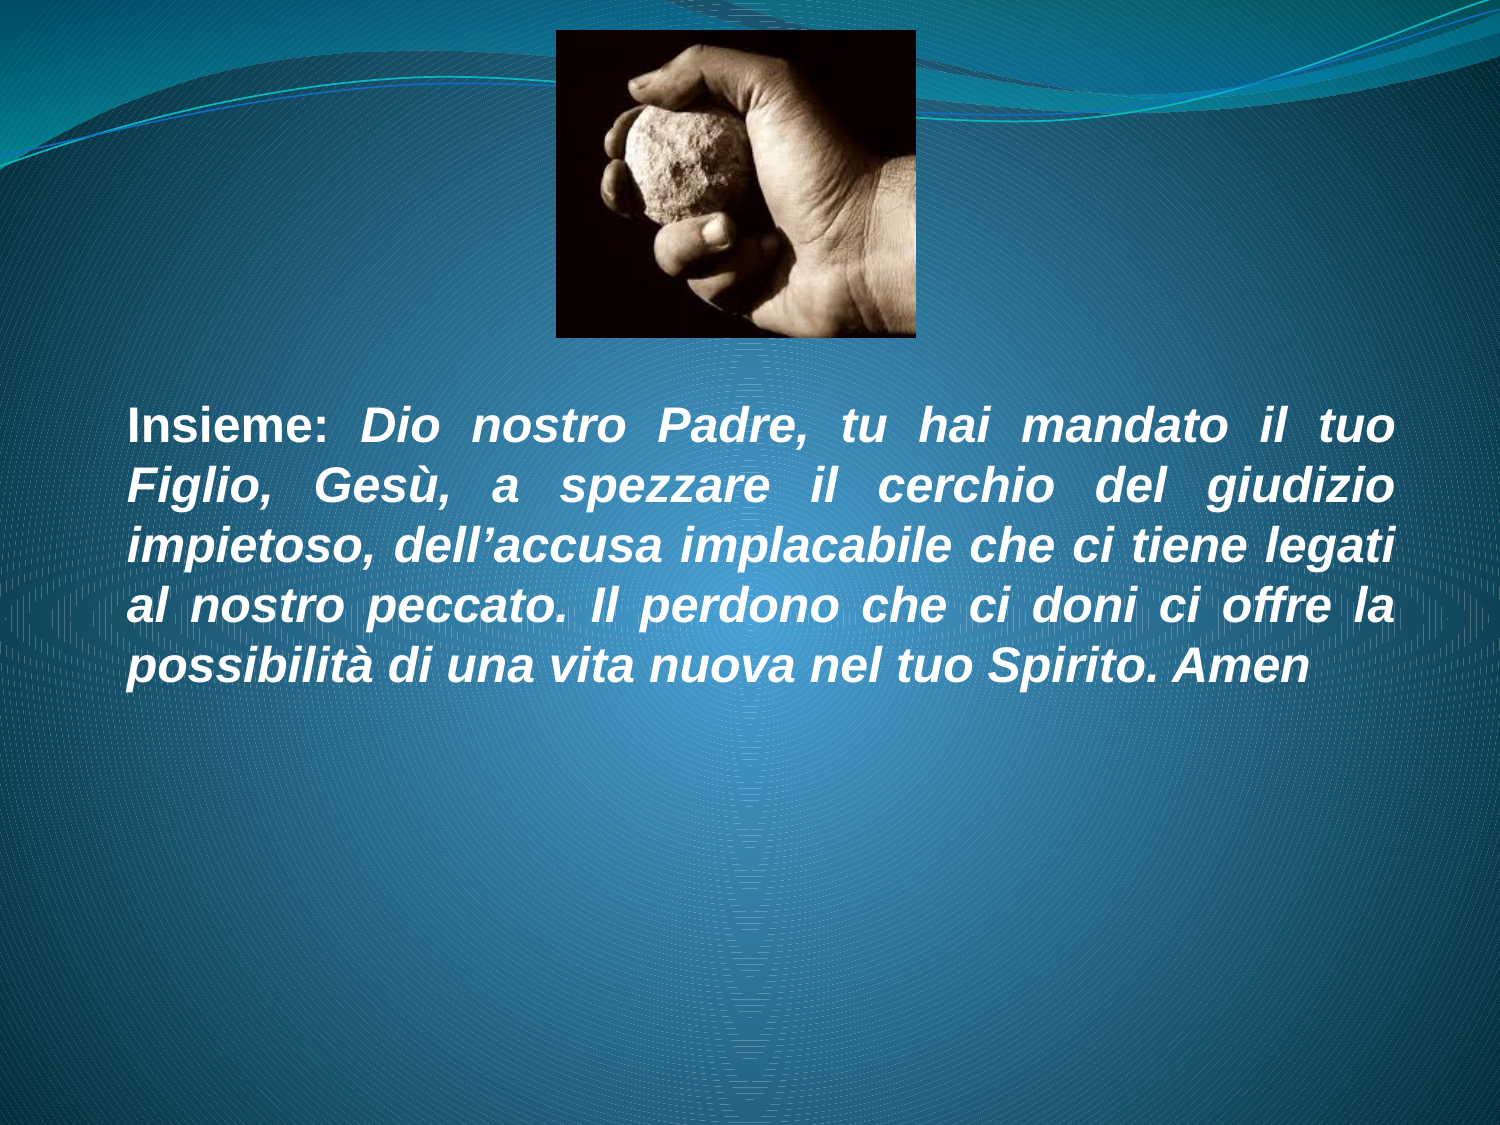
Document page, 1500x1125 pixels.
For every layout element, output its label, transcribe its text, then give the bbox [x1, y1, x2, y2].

picture [556, 30, 916, 339]
text_box Insieme: Dio nostro Padre, tu hai mandato il tuo Figlio, Gesù, a spezzare il cerchio del giudizio impietoso, dell’accusa implacabile che ci tiene legati al nostro peccato. Il perdono che ci doni ci offre la possibilità di una vita nuova nel tuo Spirito. Amen [112, 385, 1412, 700]
